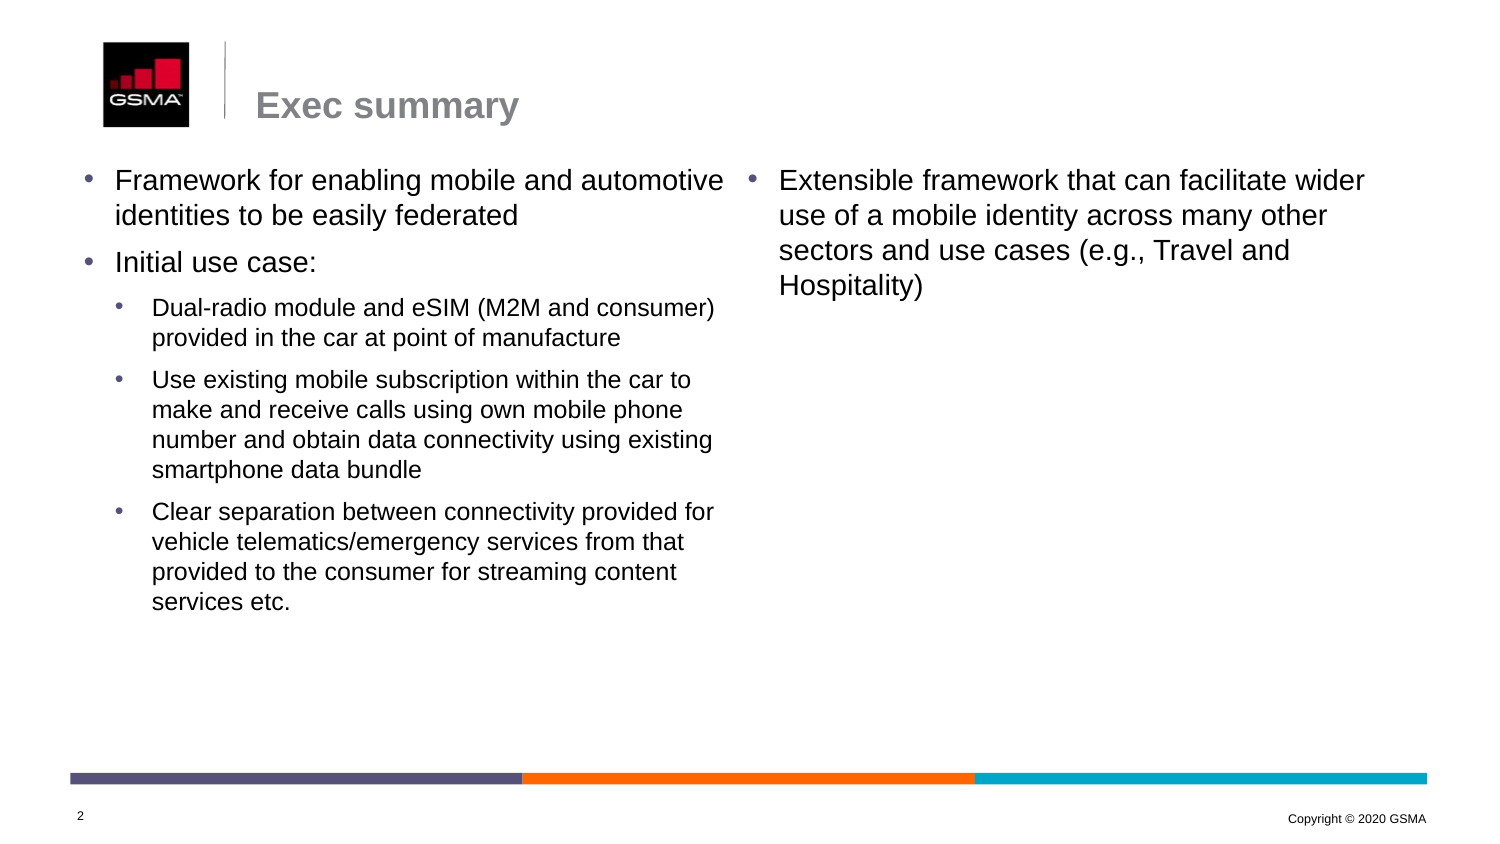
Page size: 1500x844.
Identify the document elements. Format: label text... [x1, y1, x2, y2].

list Framework for enabling mobile and automotive identities to be easily federated Initial use case: Dual-radio module and eSIM (M2M and consumer) provided in the car at point of manufacture Use existing mobile subscription within the car to make and receive calls using own mobile phone number and obtain data connectivity using existing smartphone data bundle Clear separation between connectivity provided for vehicle telematics/emergency services from that provided to the consumer for streaming content services etc. Extensible framework that can facilitate wider use of a mobile identity across many other sectors and use cases (e.g., Travel and Hospitality) [70, 153, 1413, 742]
slide_number 2 [62, 802, 116, 829]
title Exec summary [240, 70, 1425, 134]
picture [102, 41, 190, 128]
